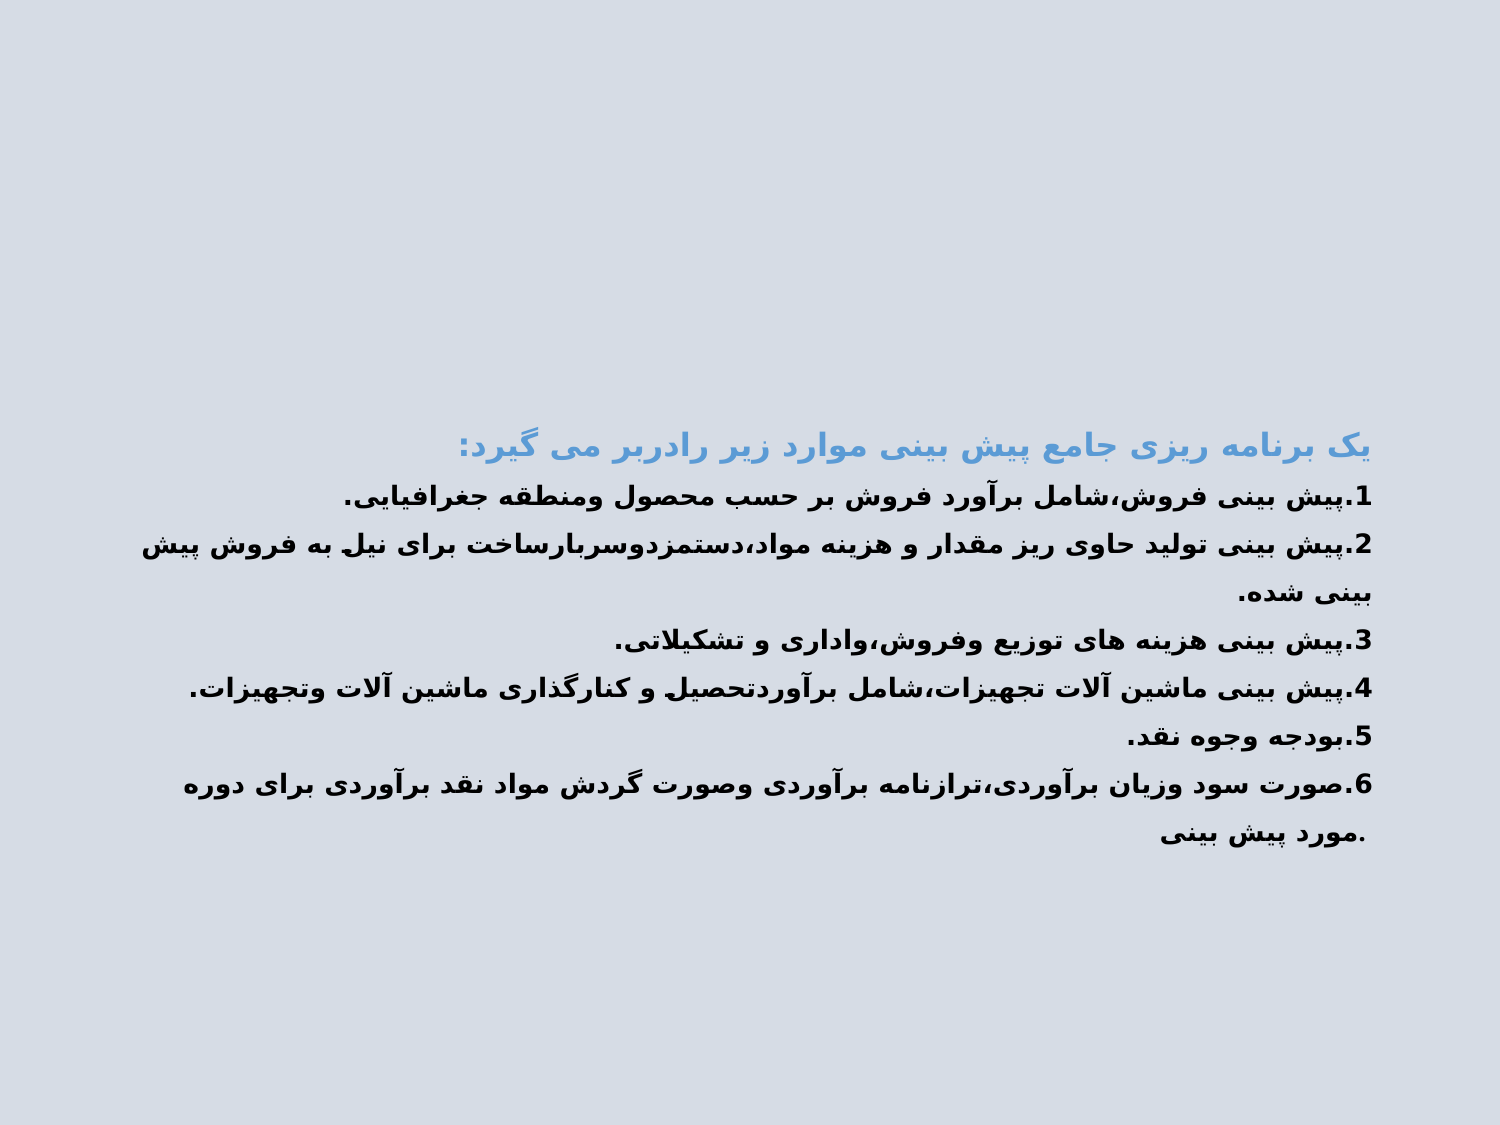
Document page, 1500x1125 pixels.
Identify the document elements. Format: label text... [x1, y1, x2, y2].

title یک برنامه ریزی جامع پیش بینی موارد زیر رادربر می گیرد: 1.پیش بینی فروش،شامل برآورد فروش بر حسب محصول ومنطقه جغرافیایی. 2.پیش بینی تولید حاوی ریز مقدار و هزینه مواد،دستمزدوسربارساخت برای نیل به فروش پیش بینی شده. 3.پیش بینی هزینه های توزیع وفروش،واداری و تشکیلاتی. 4.پیش بینی ماشین آلات تجهیزات،شامل برآوردتحصیل و کنارگذاری ماشین آلات وتجهیزات. 5.بودجه وجوه نقد. 6.صورت سود وزیان برآوردی،ترازنامه برآوردی وصورت گردش مواد نقد برآوردی برای دوره مورد پیش بینی. [100, 90, 1388, 856]
